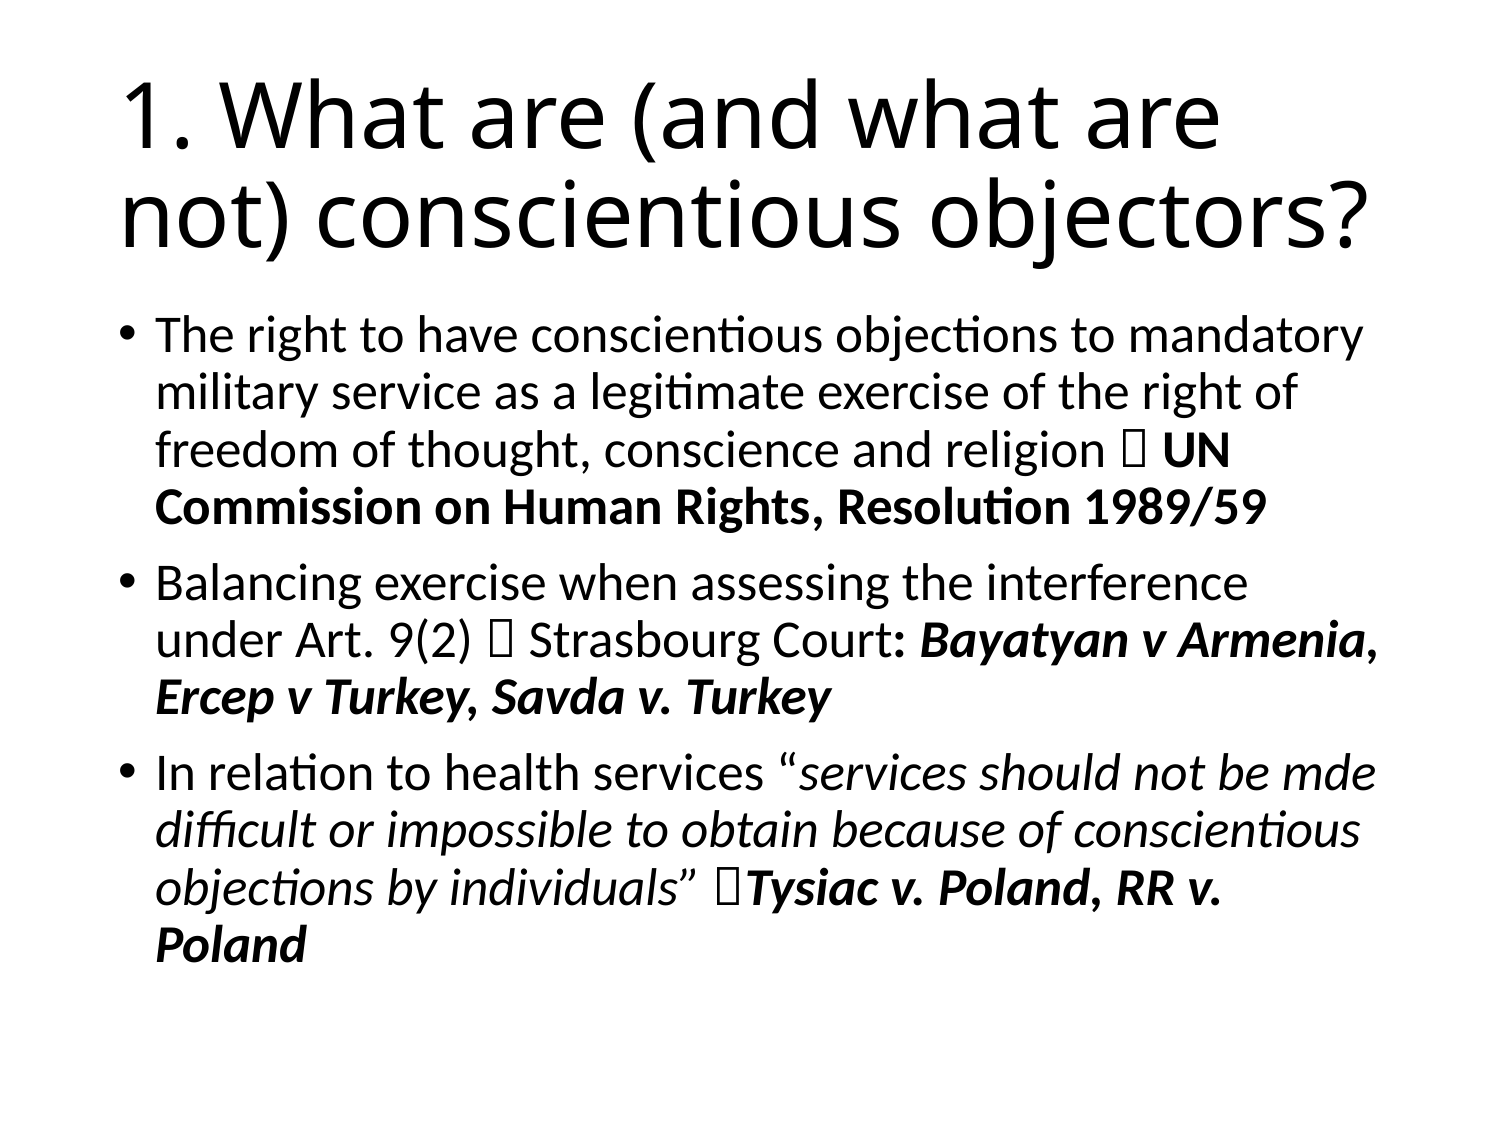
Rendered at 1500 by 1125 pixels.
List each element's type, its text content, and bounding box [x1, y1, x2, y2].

title 1. What are (and what are not) conscientious objectors? [103, 59, 1397, 278]
list The right to have conscientious objections to mandatory military service as a legitimate exercise of the right of freedom of thought, conscience and religion  UN Commission on Human Rights, Resolution 1989/59 Balancing exercise when assessing the interference under Art. 9(2)  Strasbourg Court: Bayatyan v Armenia, Ercep v Turkey, Savda v. Turkey In relation to health services “services should not be mde difficult or impossible to obtain because of conscientious objections by individuals” Tysiac v. Poland, RR v. Poland [103, 299, 1397, 1014]
